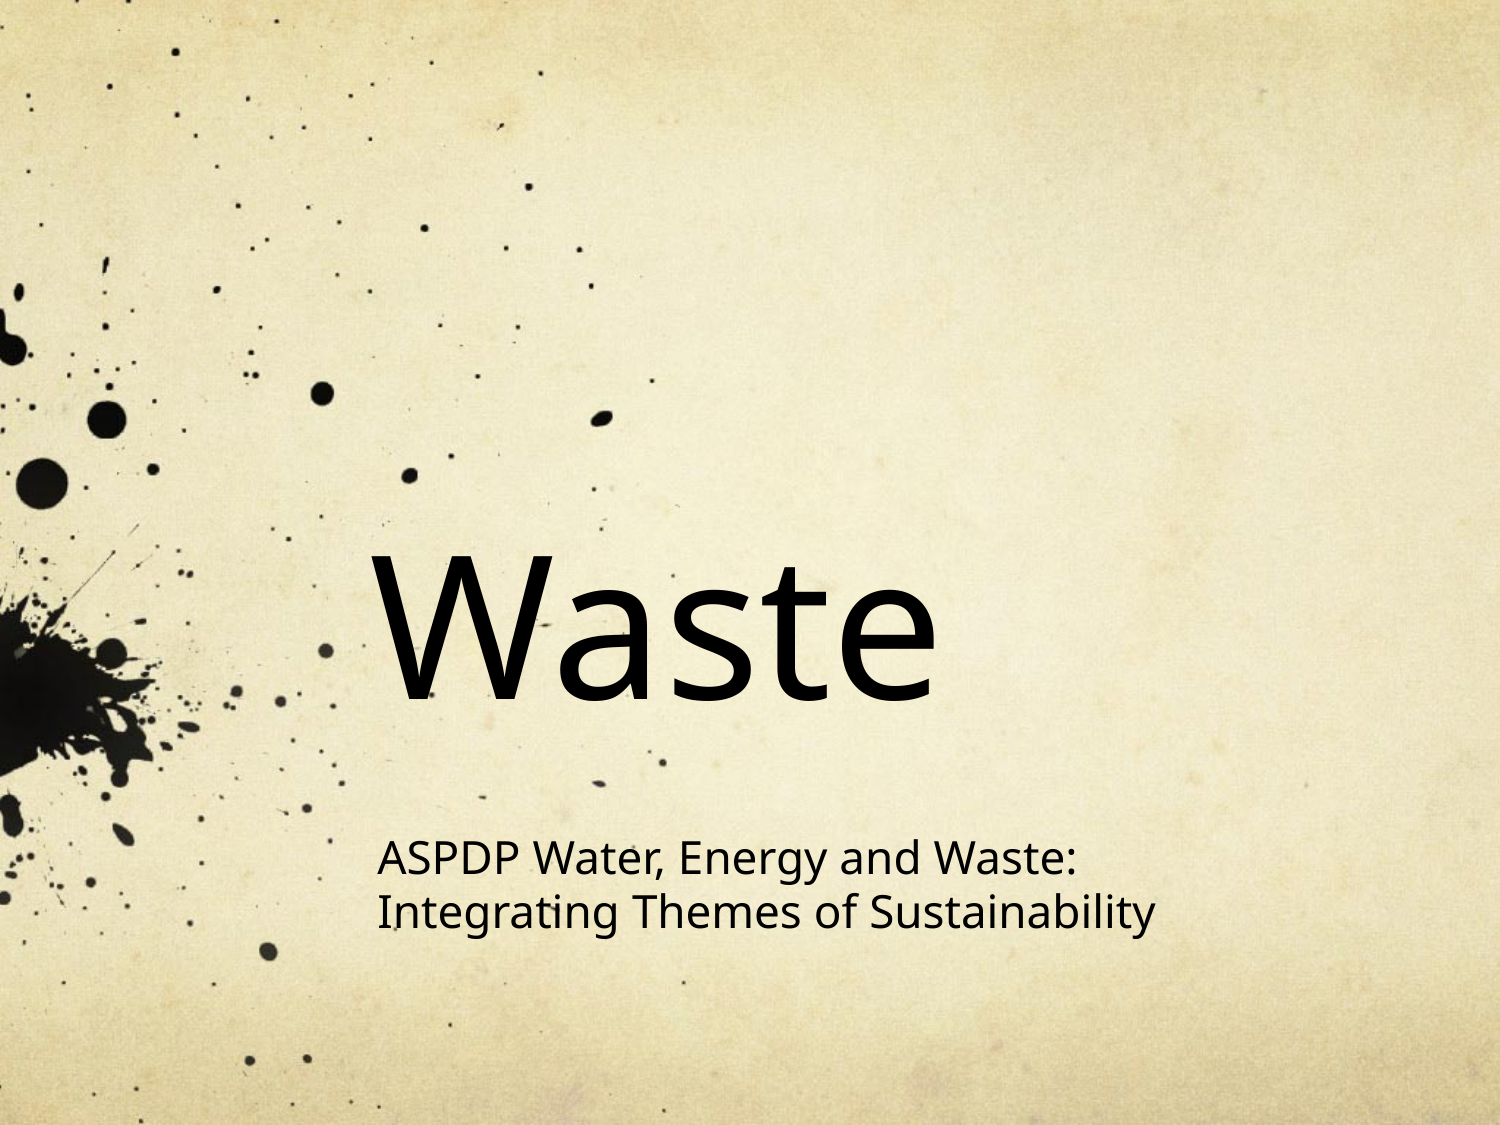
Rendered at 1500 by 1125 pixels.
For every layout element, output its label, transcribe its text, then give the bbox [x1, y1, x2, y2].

title Waste [362, 512, 1425, 741]
subtitle ASPDP Water, Energy and Waste: Integrating Themes of Sustainability [362, 829, 1425, 1023]
picture [0, 0, 1500, 1125]
